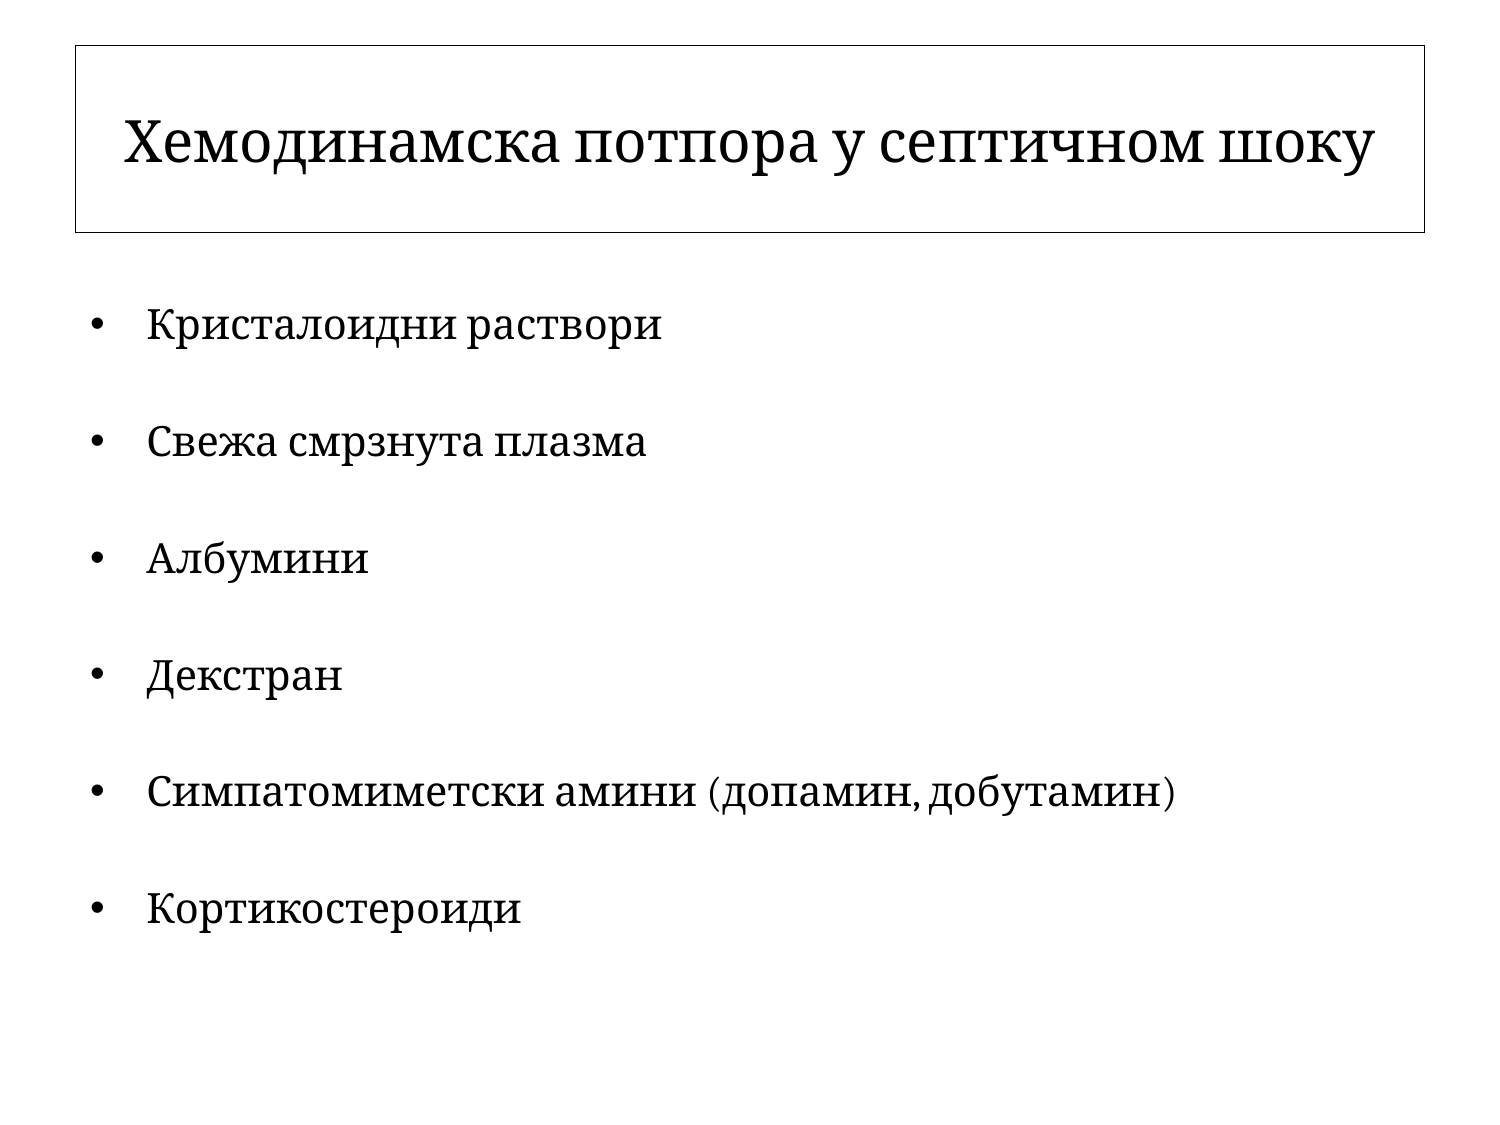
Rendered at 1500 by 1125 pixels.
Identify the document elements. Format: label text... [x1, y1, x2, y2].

list Кристалоидни раствори Свежа смрзнута плазма Албумини Декстран Симпатомиметски амини (допамин, добутамин) Кортикостероиди [75, 290, 1425, 1005]
title Хемодинамска потпора у септичном шоку [75, 45, 1425, 233]
